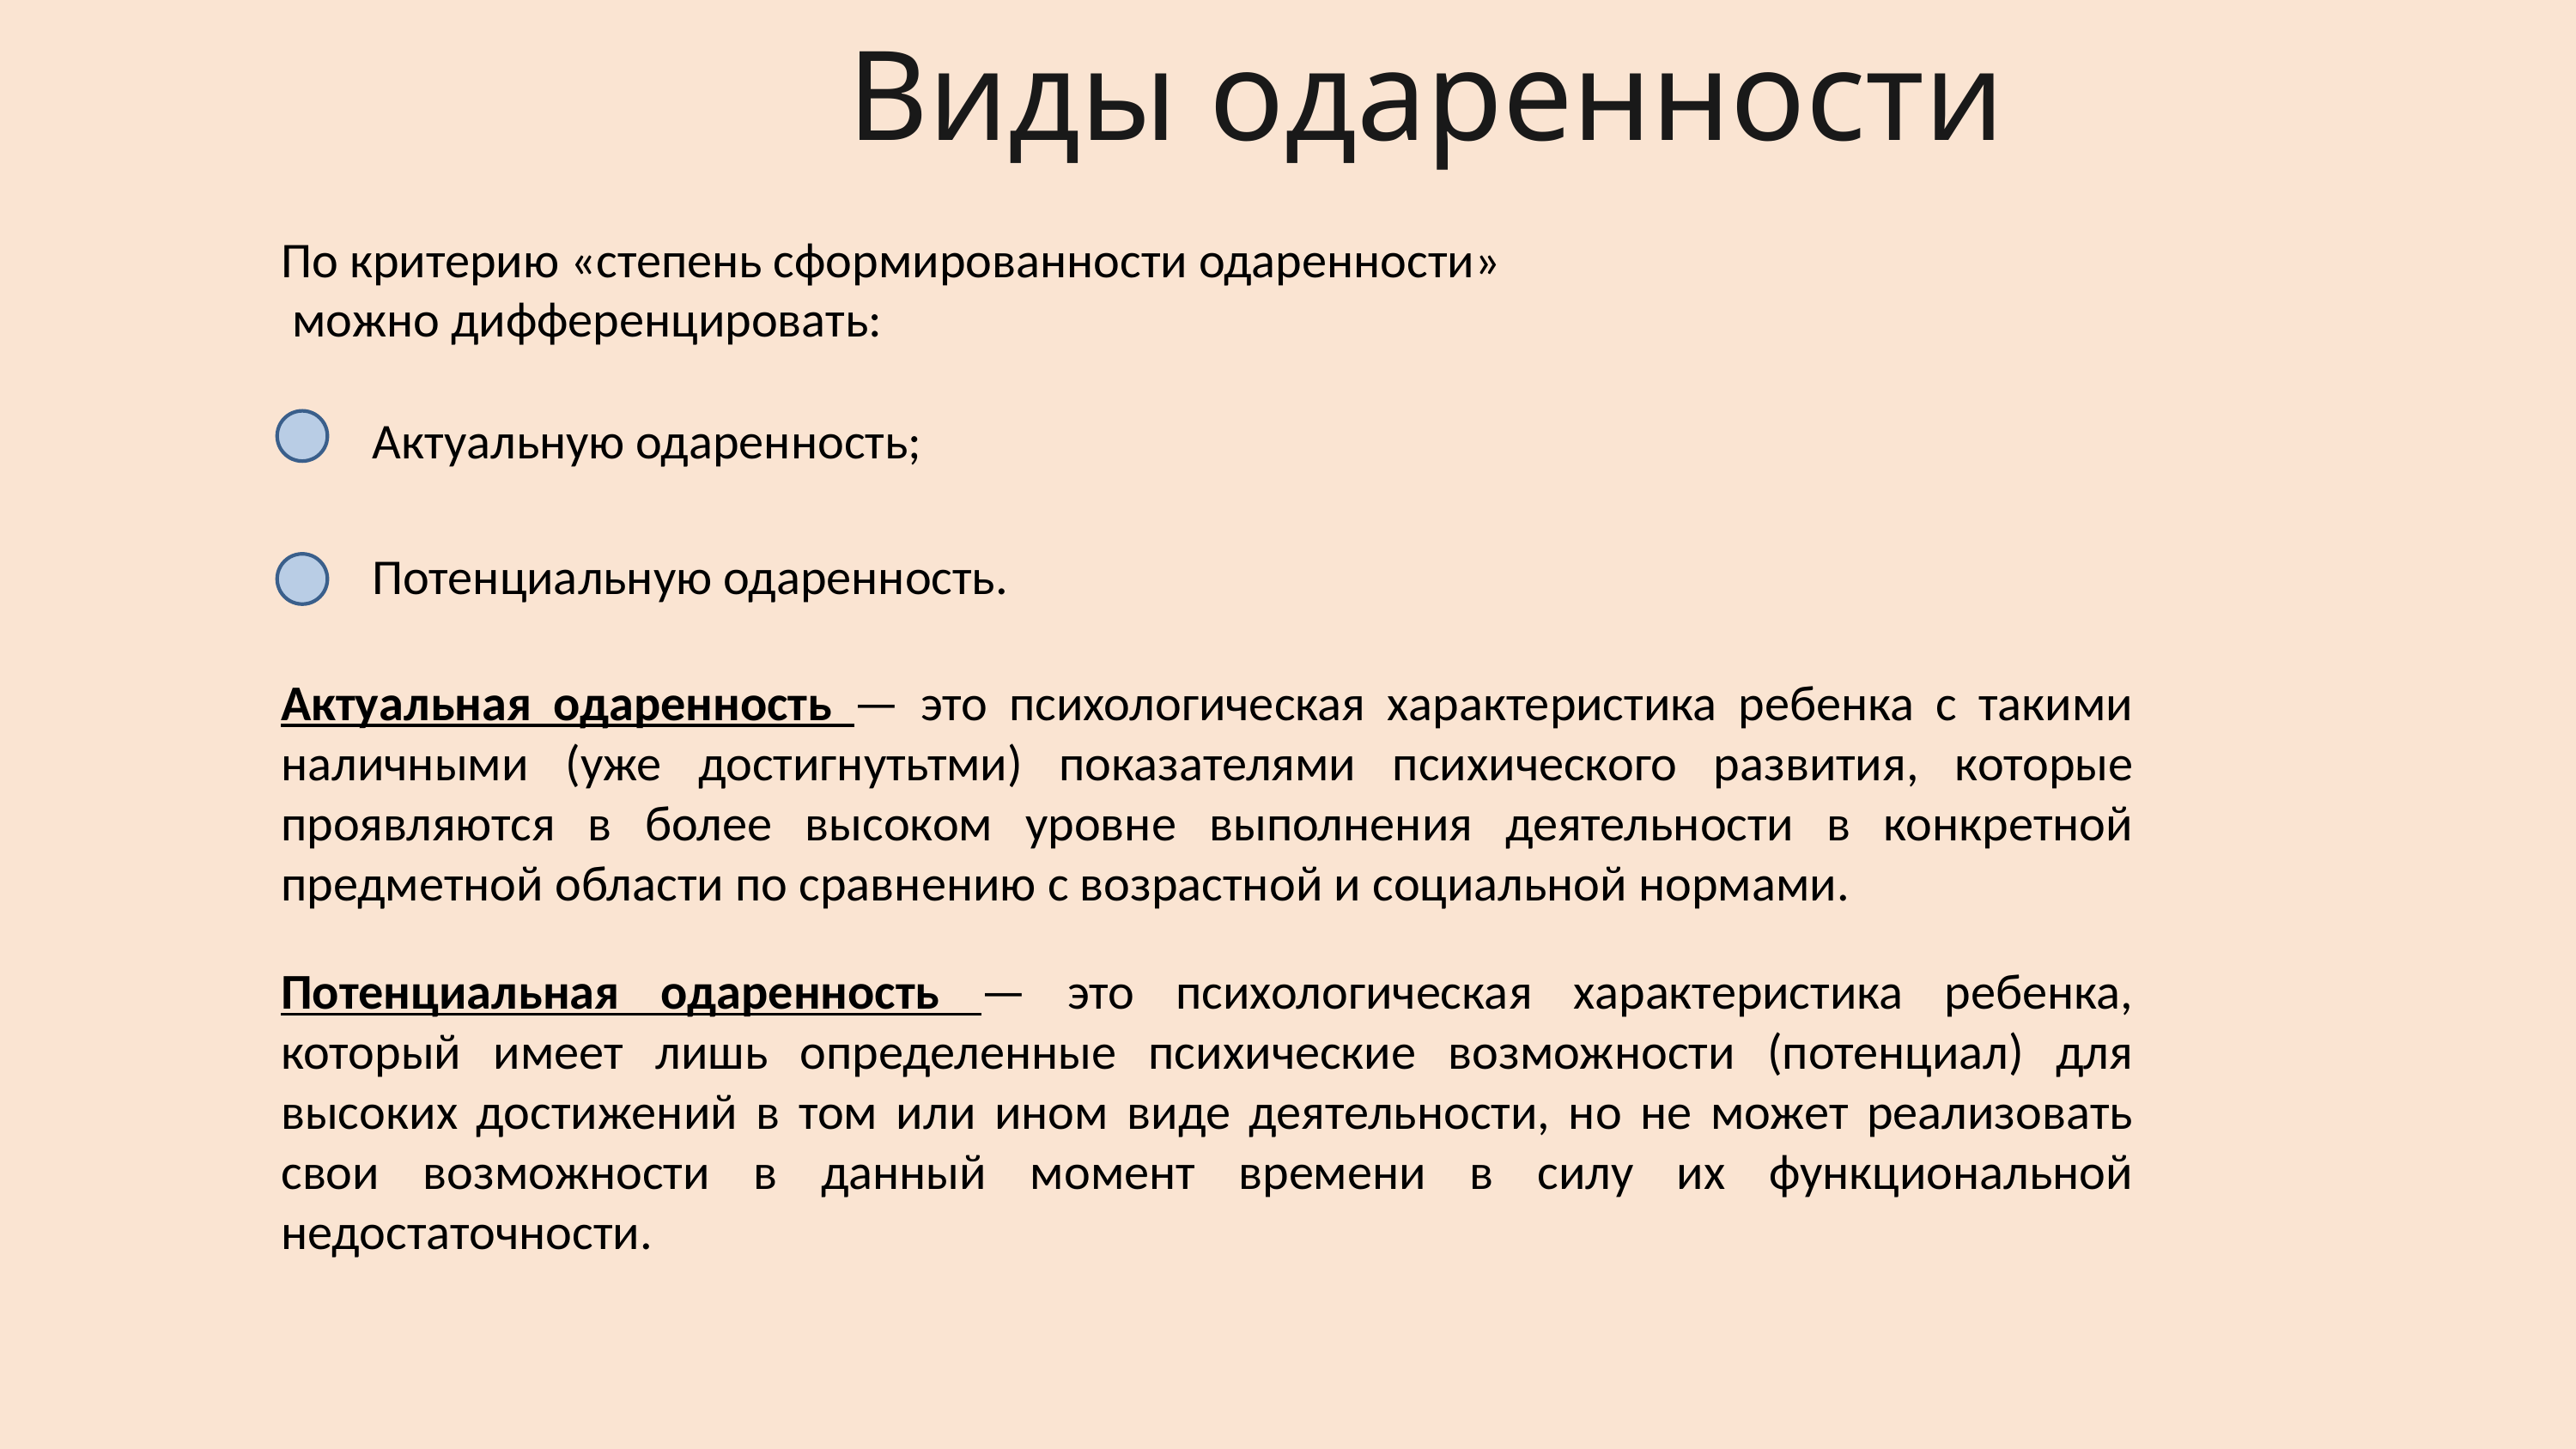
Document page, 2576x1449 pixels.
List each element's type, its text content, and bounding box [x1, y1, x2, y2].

text_box Потенциальная одаренность — это психологическая характеристика ребенка, который имеет лишь определенные психические возможности (потенциал) для высоких достижений в том или ином виде деятельности, но не может реализовать свои возможности в данный момент времени в силу их функциональной недостаточности. [268, 953, 2147, 1266]
text_box [275, 552, 330, 606]
text_box Актуальную одаренность; [360, 402, 1336, 476]
text_box Потенциальную одаренность. [359, 537, 1326, 611]
text_box По критерию «степень сформированности одаренности» можно дифференцировать: [268, 221, 1546, 354]
text_box [275, 409, 330, 464]
text_box Актуальная одаренность — это психологическая характеристика ребенка с такими наличными (уже достигнутьтми) показателями психического развития, которые проявляются в более высоком уровне выполнения деятельности в конкретной предметной области по сравнению с возрастной и социальной нормами. [268, 664, 2147, 918]
text_box Виды одаренности [848, 15, 2342, 166]
